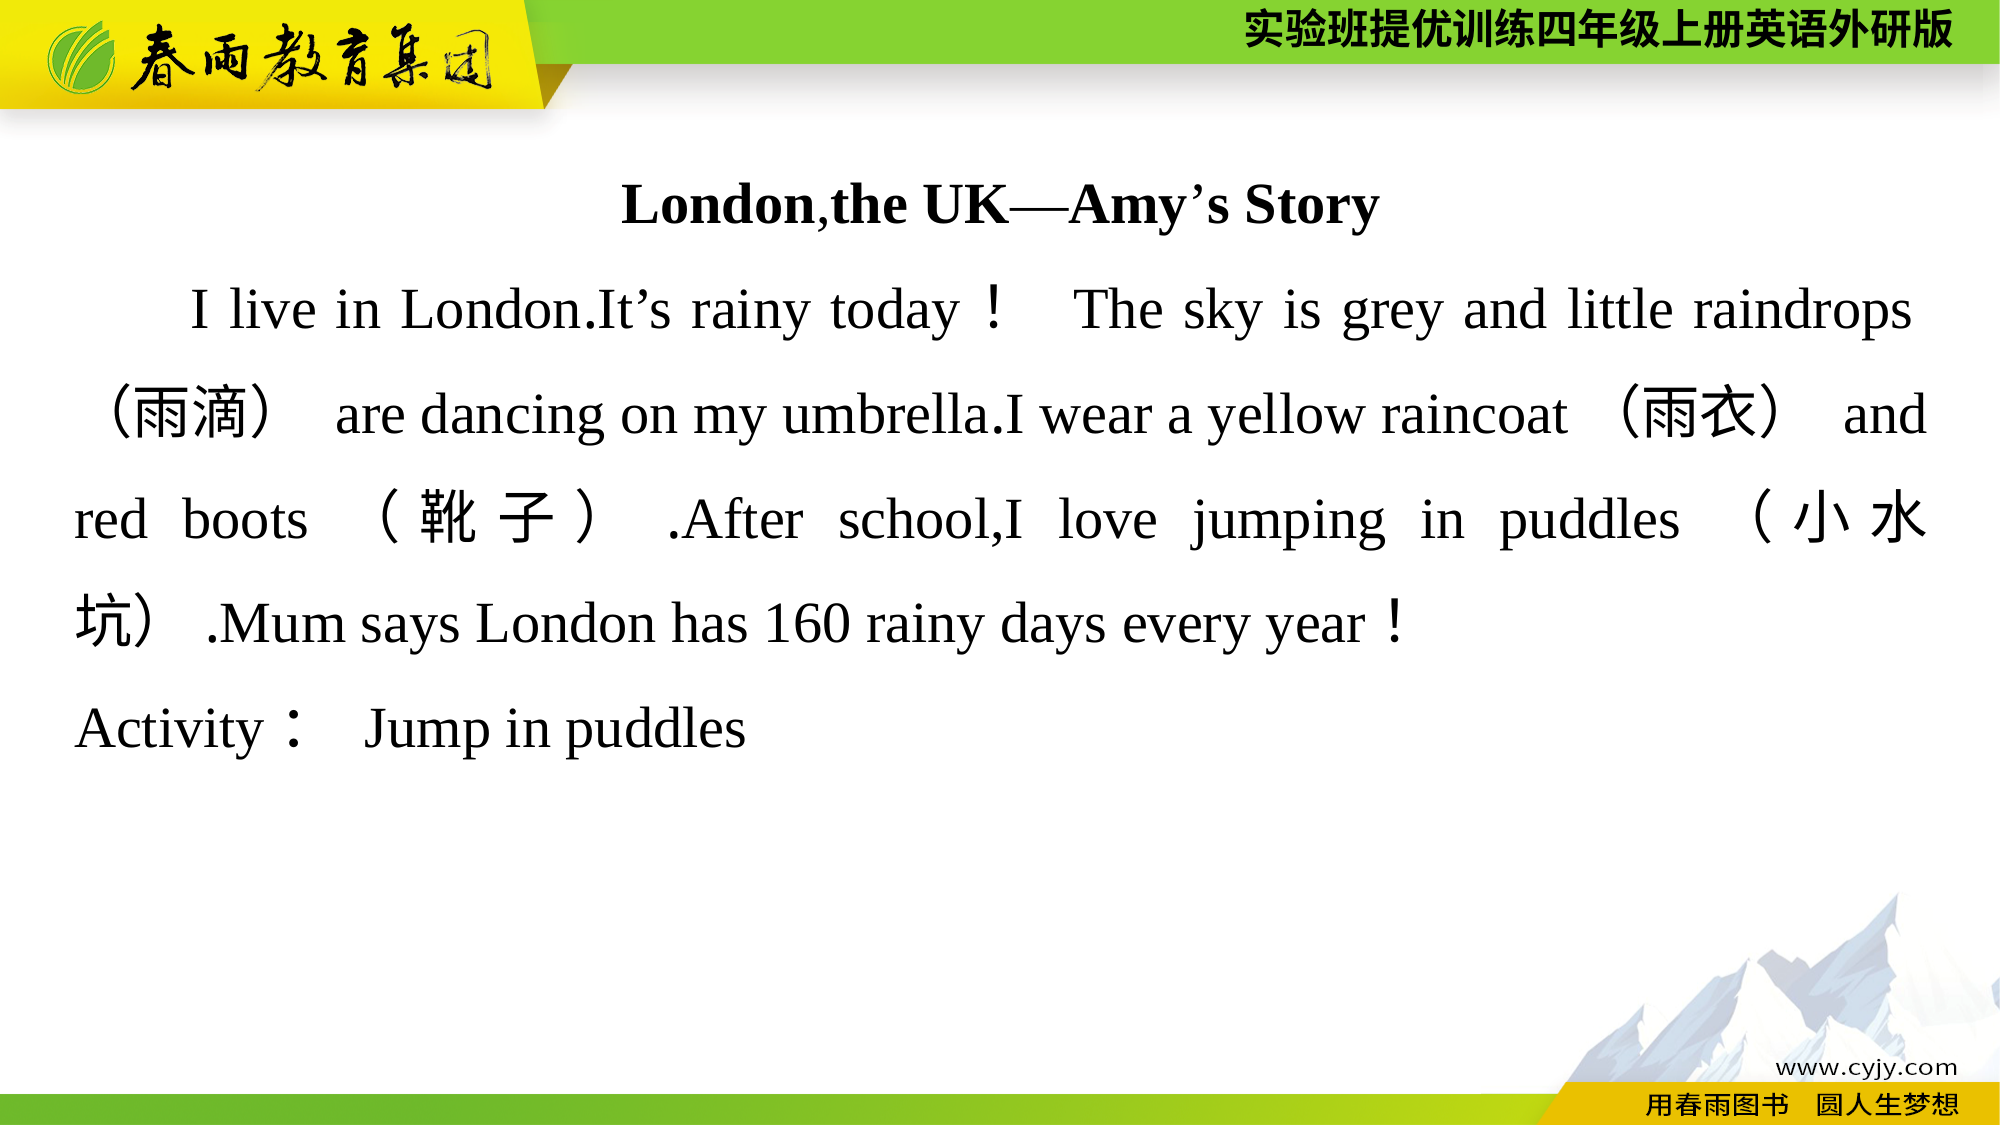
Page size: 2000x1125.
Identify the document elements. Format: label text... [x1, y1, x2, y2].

picture [0, 0, 2000, 1125]
list London,the UK—Amy’s Story I live in London.It’s rainy today！ The sky is grey and little raindrops（雨滴） are dancing on my umbrella.I wear a yellow raincoat（雨衣） and red boots（靴子）.After school,I love jumping in puddles（小水坑）.Mum says London has 160 rainy days every year！ Activity： Jump in puddles [59, 122, 1944, 761]
